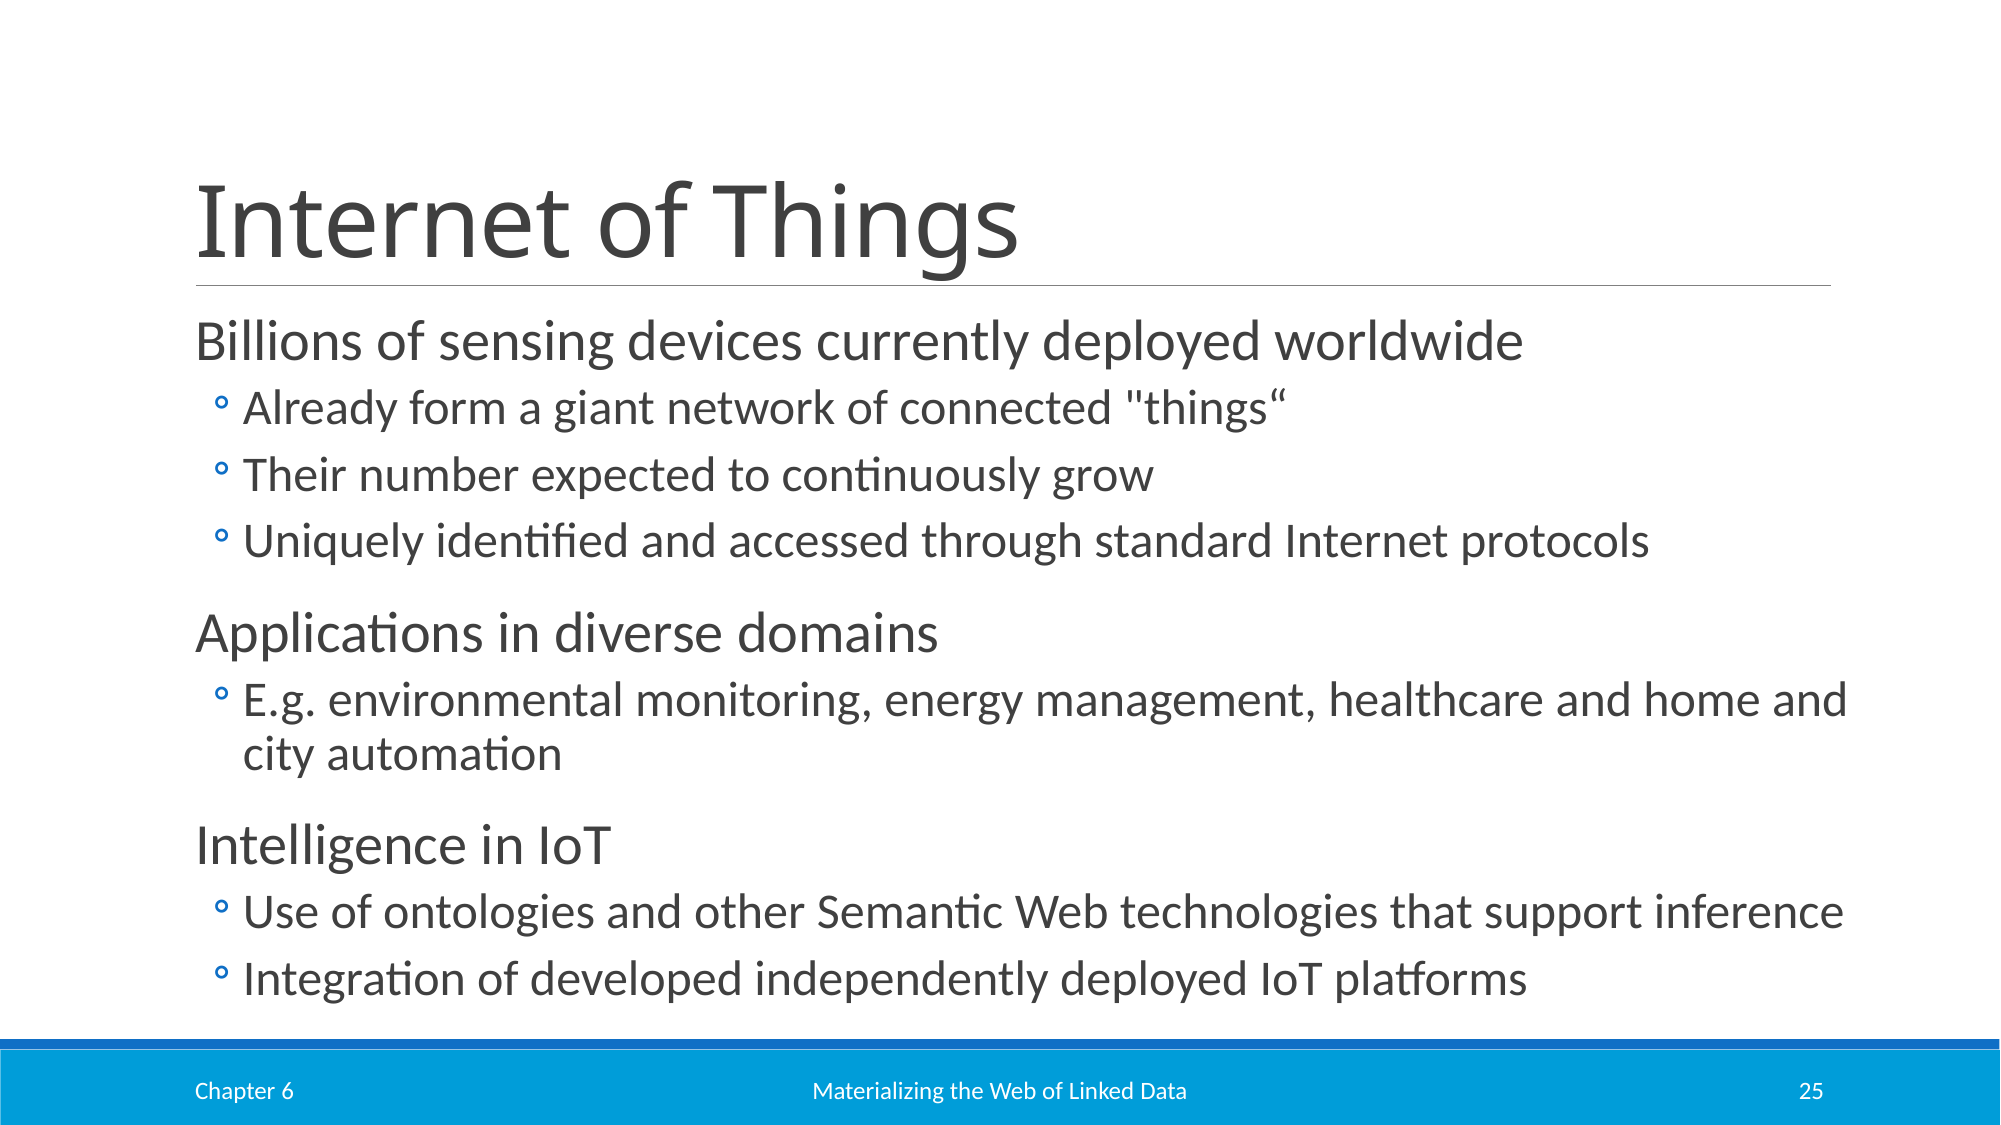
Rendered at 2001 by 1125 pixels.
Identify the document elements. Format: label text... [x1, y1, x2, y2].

list Billions of sensing devices currently deployed worldwide Already form a giant network of connected "things“ Their number expected to continuously grow Uniquely identified and accessed through standard Internet protocols Applications in diverse domains E.g. environmental monitoring, energy management, healthcare and home and city automation Intelligence in IoT Use of ontologies and other Semantic Web technologies that support inference Integration of developed independently deployed IoT platforms [180, 302, 1922, 963]
title Internet of Things [180, 47, 1830, 285]
slide_number Chapter 6 [180, 1059, 586, 1120]
footer Materializing the Web of Linked Data [604, 1059, 1396, 1120]
slide_number 25 [1624, 1059, 1840, 1120]
